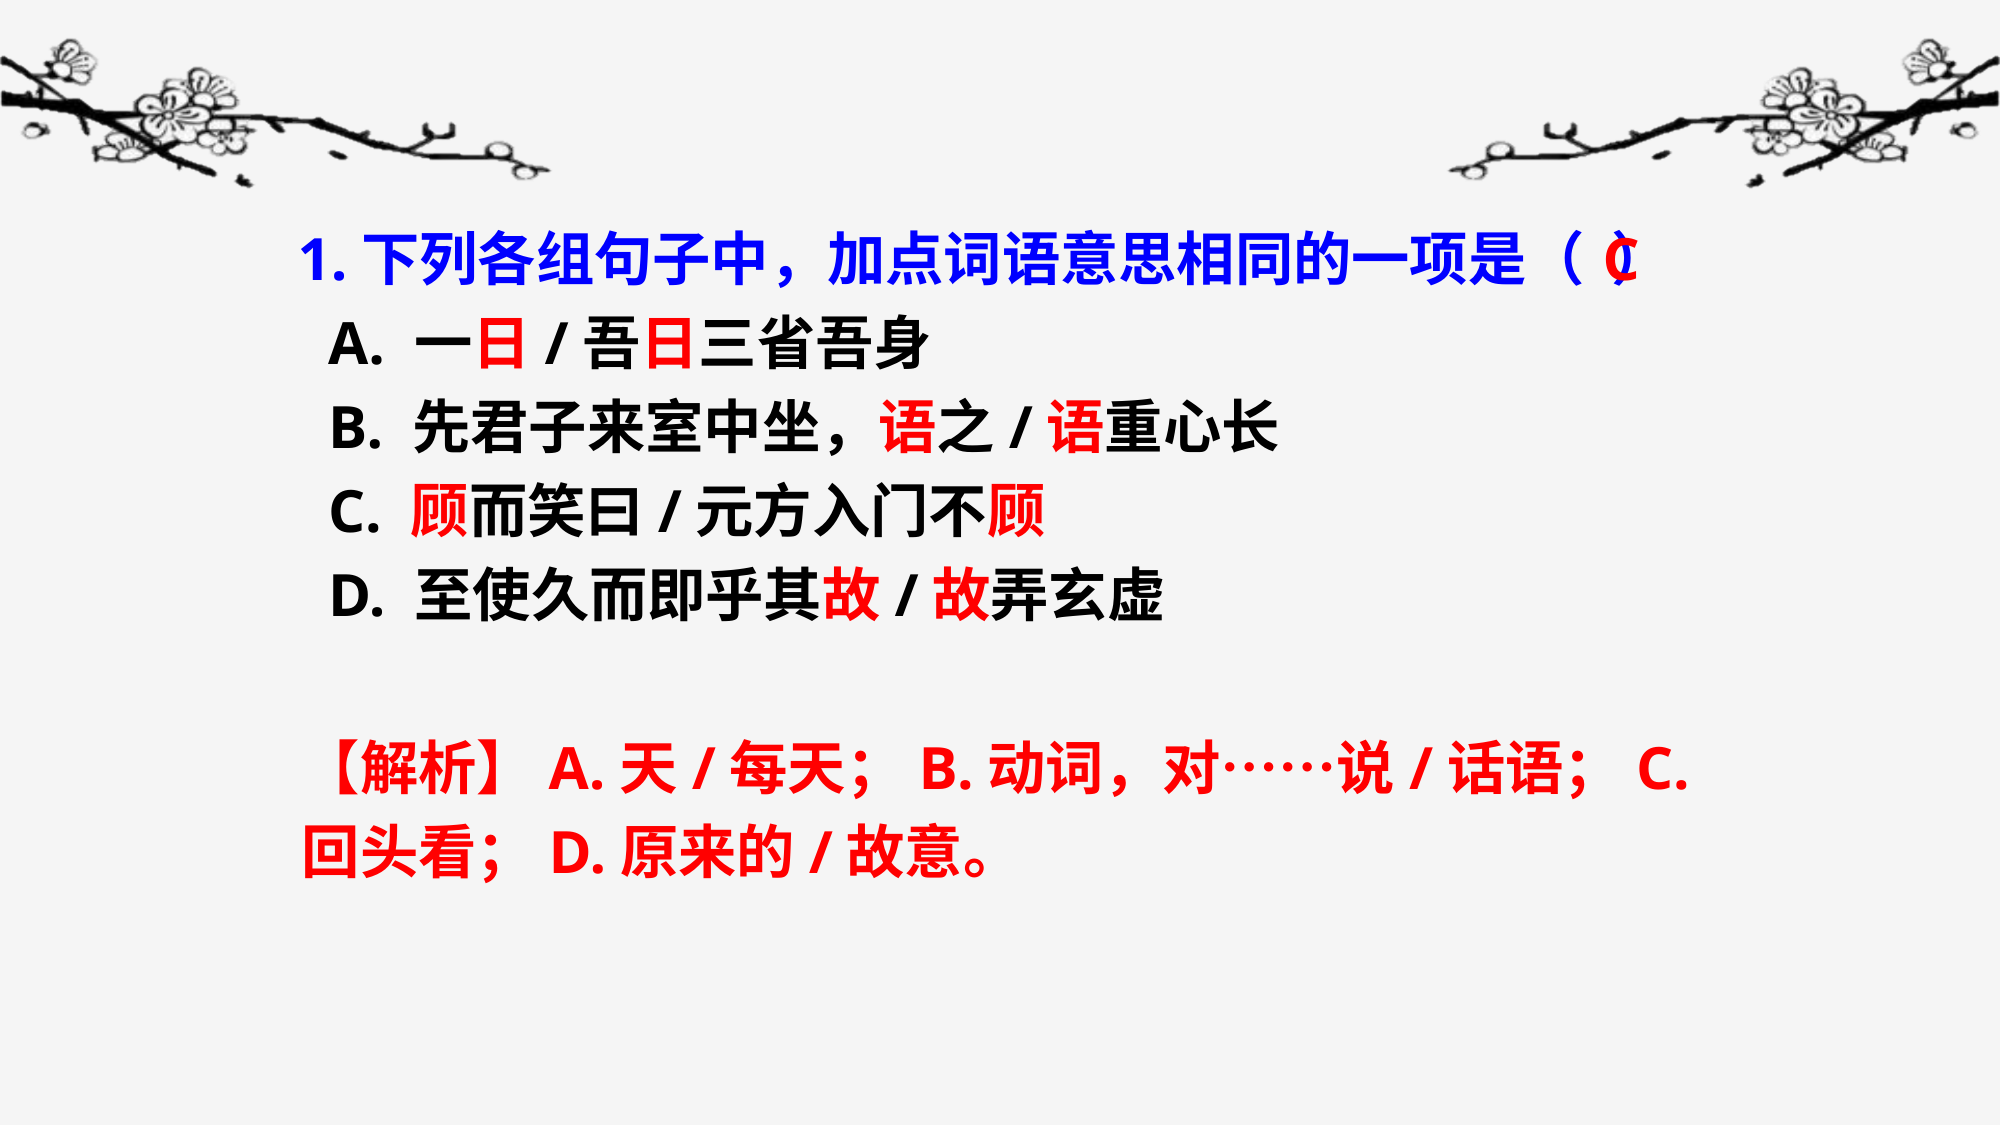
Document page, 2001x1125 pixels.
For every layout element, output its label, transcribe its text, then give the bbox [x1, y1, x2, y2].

text_box 1.下列各组句子中，加点词语意思相同的一项是（ ） A. 一日/吾日三省吾身 B. 先君子来室中坐，语之/语重心长 C. 顾而笑曰/元方入门不顾 D. 至使久而即乎其故/故弄玄虚 [282, 200, 1718, 636]
text_box C [1587, 200, 1669, 300]
picture [1327, 0, 2000, 310]
text_box 【解析】A.天/每天；B.动词，对……说/话语；C.回头看；D.原来的/故意。 [287, 710, 1718, 893]
picture [0, 0, 673, 310]
